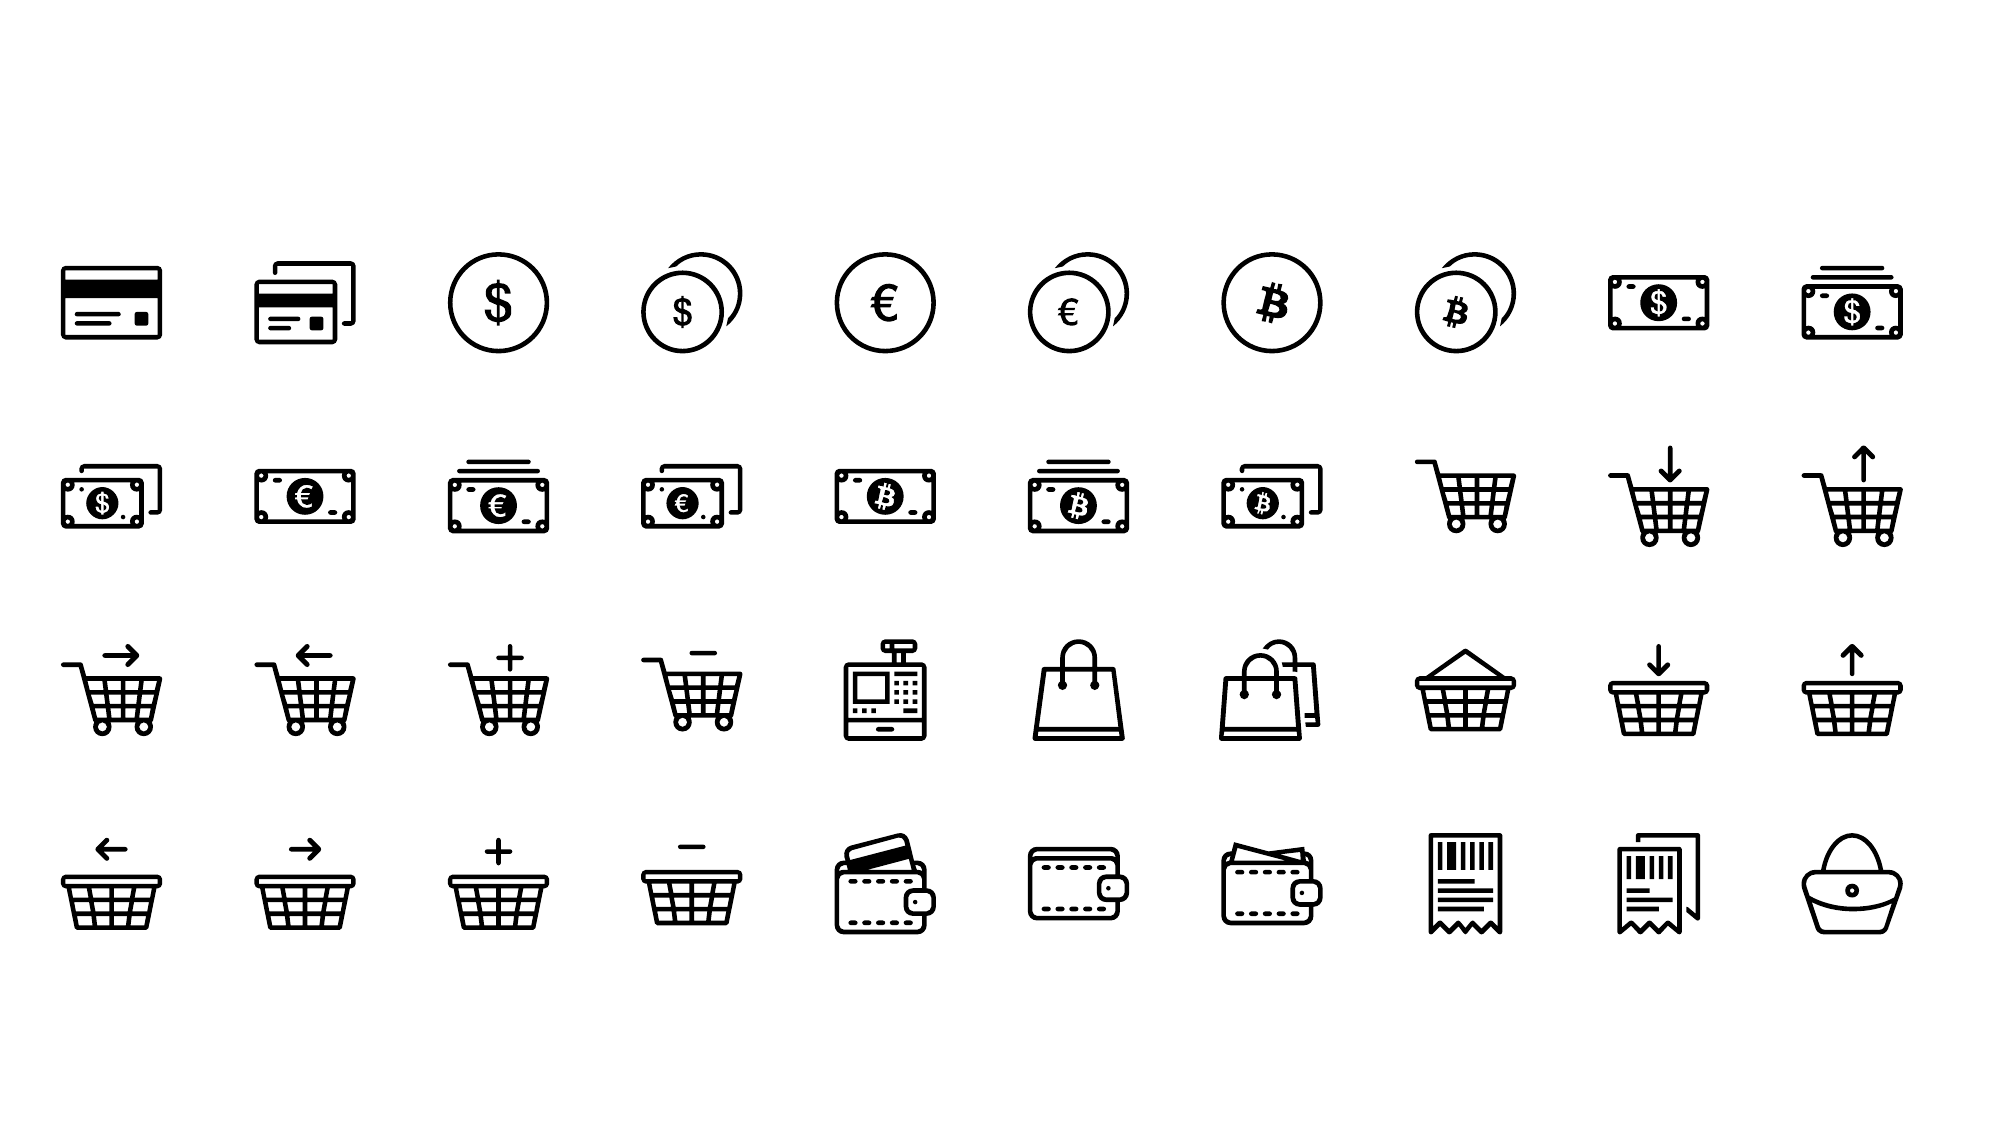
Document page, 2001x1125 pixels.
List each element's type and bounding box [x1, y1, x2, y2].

text_box [1414, 459, 1517, 534]
text_box [466, 459, 531, 465]
text_box [1219, 653, 1302, 741]
text_box [1239, 463, 1323, 515]
text_box [1054, 252, 1130, 327]
text_box [1608, 275, 1710, 331]
text_box [1819, 265, 1885, 271]
text_box [1221, 842, 1323, 926]
text_box [843, 639, 927, 741]
text_box [496, 643, 524, 672]
text_box [1635, 833, 1701, 921]
text_box [1840, 643, 1864, 677]
text_box [1608, 473, 1710, 548]
text_box [288, 837, 322, 861]
text_box [1852, 445, 1876, 483]
text_box [668, 252, 743, 327]
text_box [60, 265, 163, 340]
text_box [1221, 477, 1305, 529]
text_box [254, 279, 338, 345]
text_box [1027, 270, 1111, 354]
text_box [1647, 643, 1671, 677]
text_box [641, 869, 743, 926]
text_box [447, 477, 550, 534]
text_box [1027, 846, 1130, 921]
text_box [254, 874, 356, 930]
text_box [641, 270, 725, 354]
text_box [1037, 468, 1120, 474]
text_box [254, 662, 356, 737]
text_box [1658, 445, 1682, 483]
text_box [60, 874, 163, 930]
text_box [1801, 473, 1903, 548]
text_box [295, 643, 333, 668]
text_box [1428, 833, 1503, 935]
text_box [834, 252, 936, 354]
text_box [834, 468, 936, 524]
text_box [1801, 833, 1903, 935]
text_box [1414, 648, 1517, 732]
text_box [457, 468, 541, 474]
text_box [1414, 270, 1498, 354]
text_box [102, 643, 140, 668]
text_box [1027, 477, 1130, 534]
text_box [1262, 639, 1321, 727]
text_box [1441, 252, 1517, 327]
text_box [834, 833, 936, 935]
text_box [79, 463, 163, 515]
text_box [60, 662, 163, 737]
text_box [1032, 639, 1125, 741]
text_box [1221, 252, 1323, 354]
text_box [254, 468, 356, 524]
text_box [1810, 275, 1894, 280]
text_box [1046, 459, 1111, 465]
text_box [677, 844, 706, 850]
text_box [447, 874, 550, 930]
text_box [641, 657, 743, 732]
text_box [484, 837, 513, 866]
text_box [659, 463, 743, 515]
text_box [1608, 680, 1710, 737]
text_box [447, 252, 550, 354]
text_box [272, 261, 356, 326]
text_box [1801, 284, 1903, 340]
text_box [447, 662, 550, 737]
text_box [95, 837, 128, 861]
text_box [1617, 846, 1682, 935]
text_box [641, 477, 725, 529]
text_box [689, 650, 718, 656]
text_box [1801, 680, 1903, 737]
text_box [60, 477, 144, 529]
